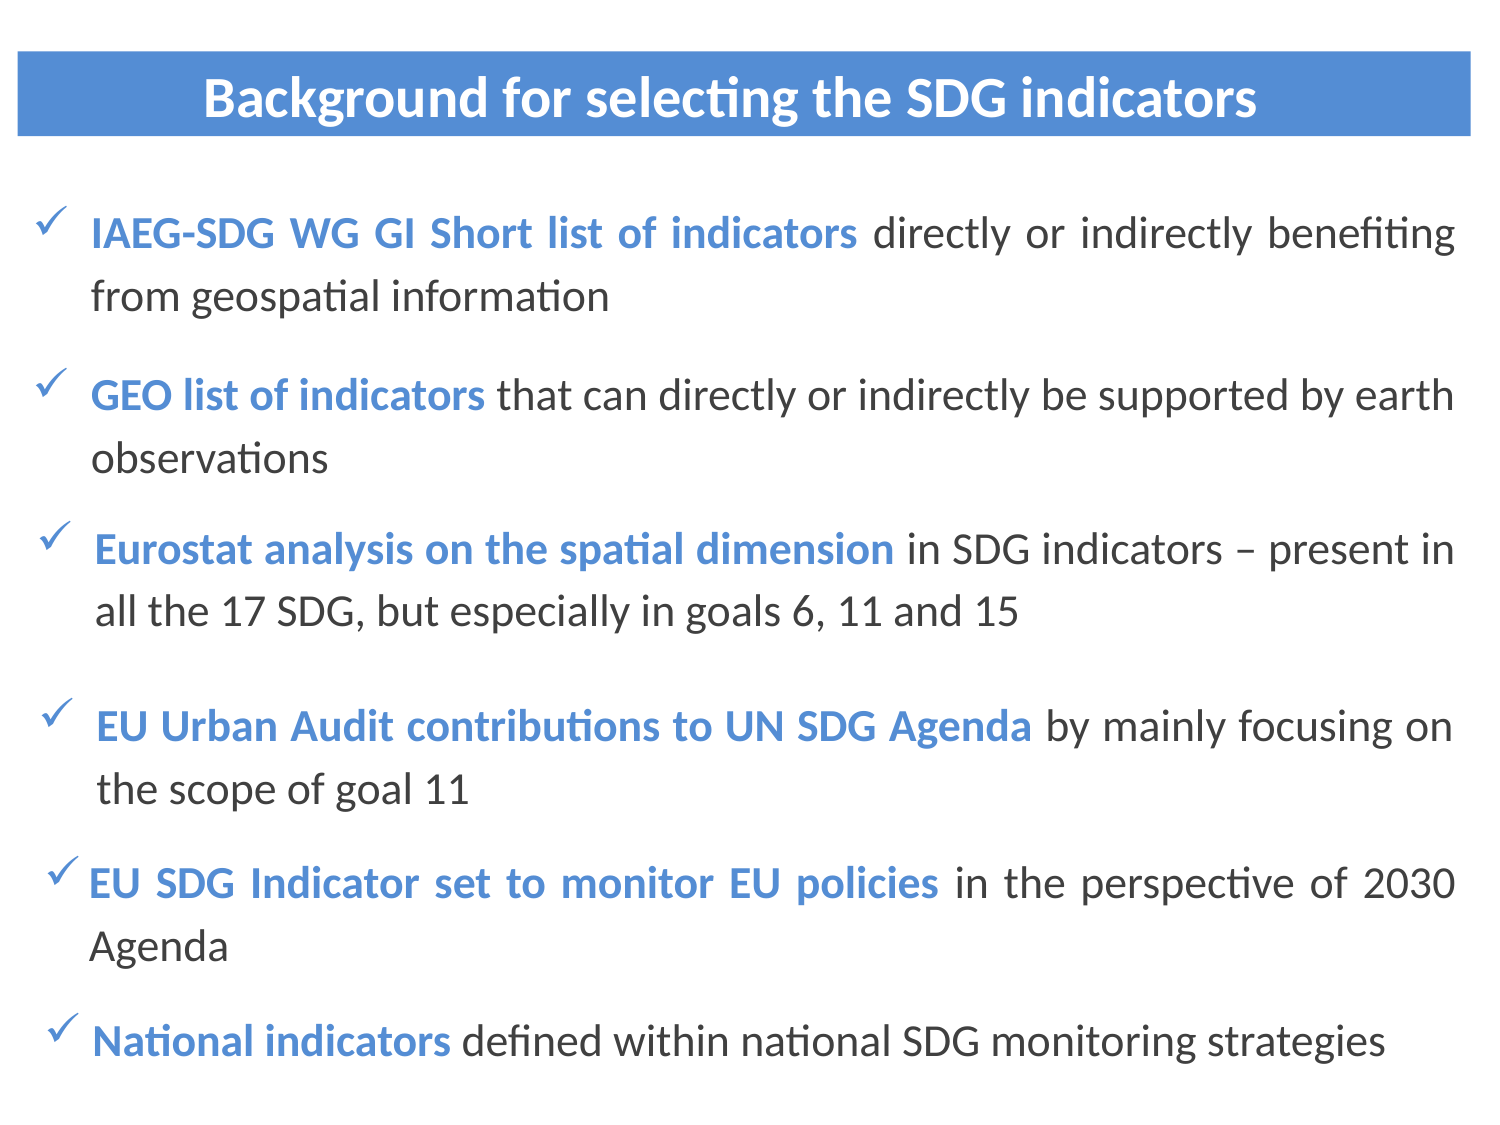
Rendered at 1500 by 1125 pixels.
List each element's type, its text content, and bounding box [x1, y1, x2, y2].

text_box National indicators defined within national SDG monitoring strategies [29, 995, 1471, 1073]
text_box GEO list of indicators that can directly or indirectly be supported by earth observations [17, 349, 1471, 490]
text_box IAEG-SDG WG GI Short list of indicators directly or indirectly benefiting from geospatial information [17, 188, 1471, 329]
text_box EU SDG Indicator set to monitor EU policies in the perspective of 2030 Agenda [29, 837, 1471, 978]
text_box Background for selecting the SDG indicators [17, 51, 1471, 137]
text_box EU Urban Audit contributions to UN SDG Agenda by mainly focusing on the scope of goal 11 [23, 680, 1469, 821]
text_box Eurostat analysis on the spatial dimension in SDG indicators – present in all the 17 SDG, but especially in goals 6, 11 and 15 [21, 503, 1471, 644]
